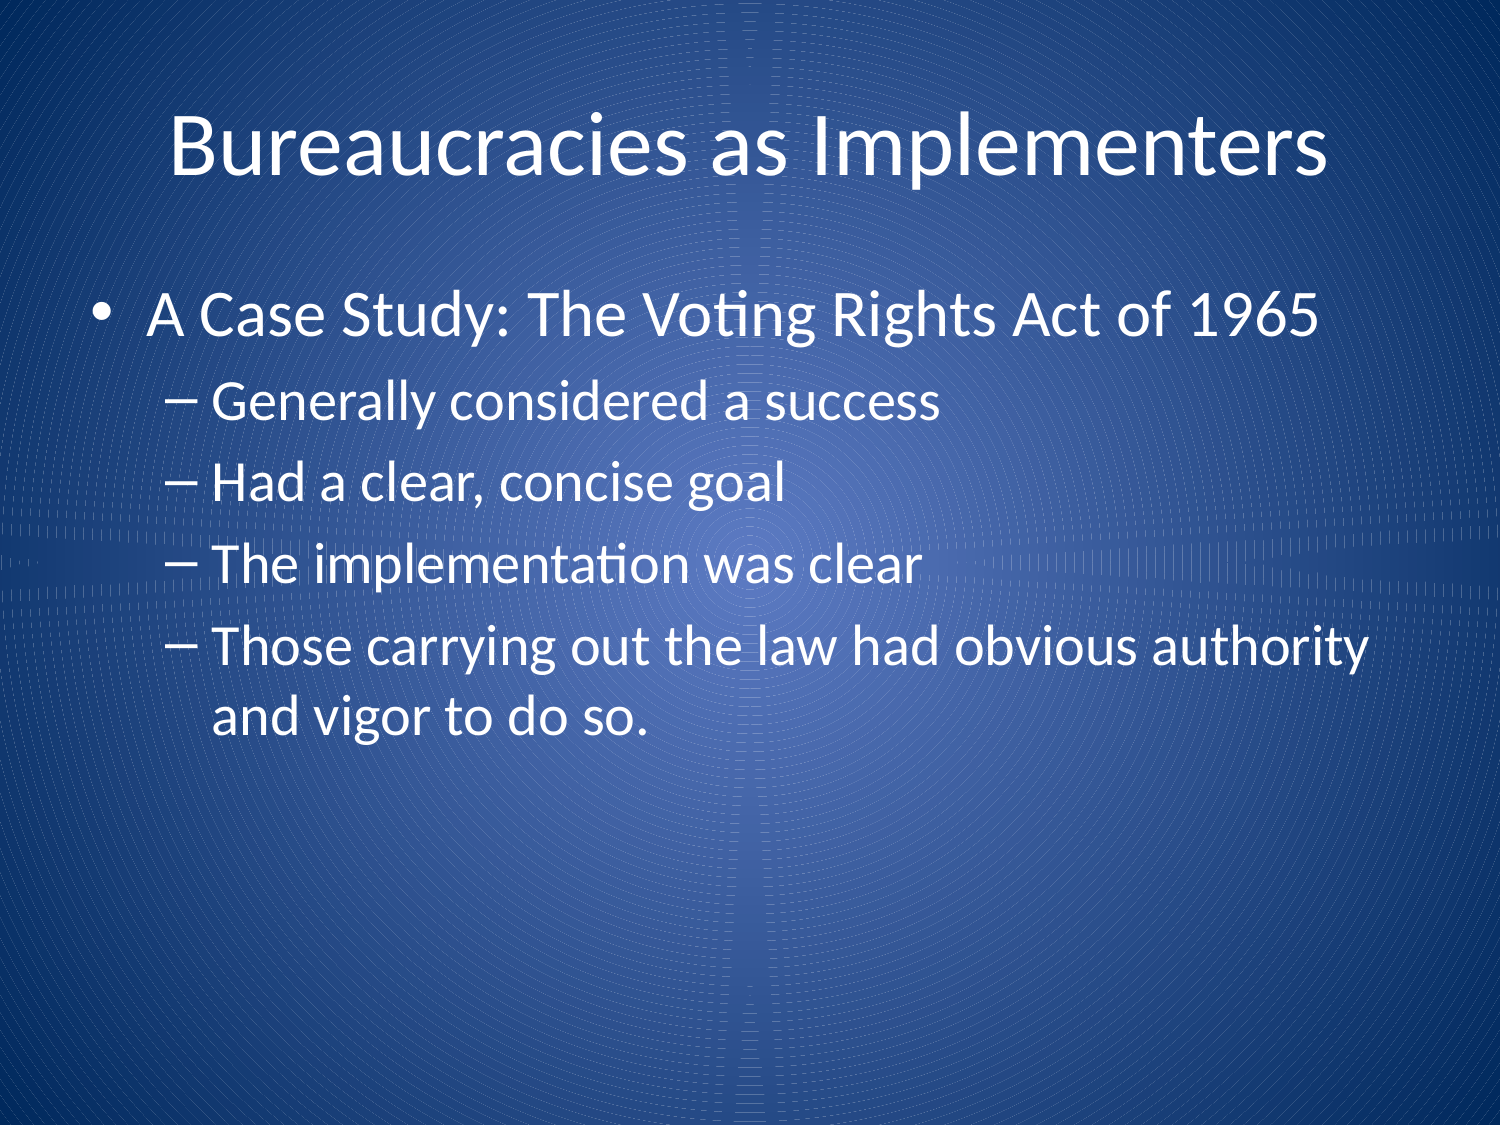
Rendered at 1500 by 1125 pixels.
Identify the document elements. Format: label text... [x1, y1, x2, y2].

list A Case Study: The Voting Rights Act of 1965 Generally considered a success Had a clear, concise goal The implementation was clear Those carrying out the law had obvious authority and vigor to do so. [75, 262, 1425, 1005]
title Bureaucracies as Implementers [75, 45, 1425, 233]
